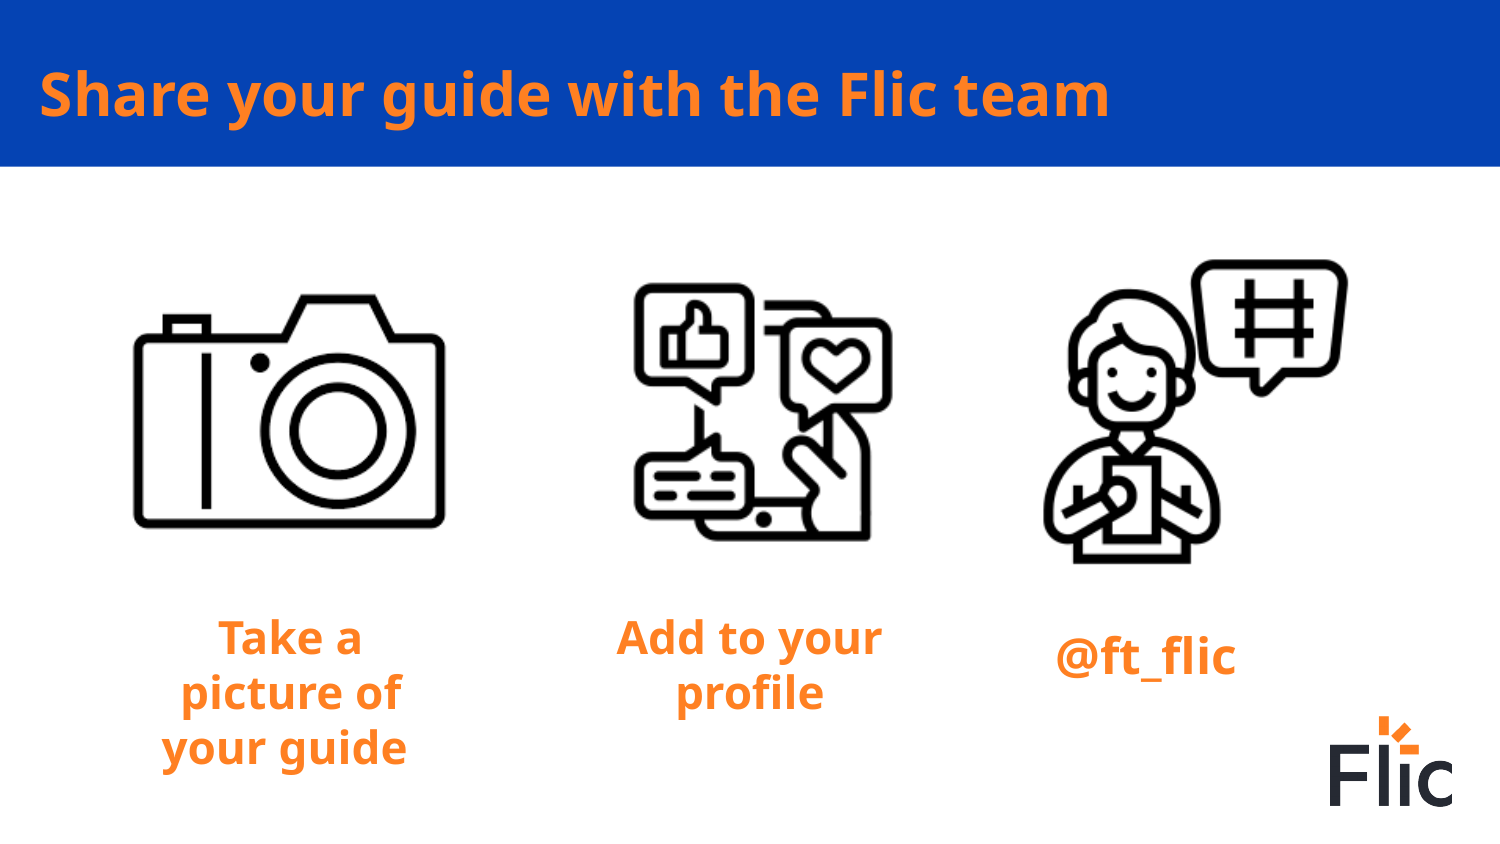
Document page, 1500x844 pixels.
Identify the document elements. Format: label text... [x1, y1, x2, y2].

title Share your guide with the Flic team [25, 17, 1353, 102]
picture [1330, 716, 1452, 807]
picture [590, 239, 936, 585]
text_box @ft_flic [990, 609, 1303, 755]
picture [1039, 255, 1353, 569]
text_box Add to your profile [593, 593, 907, 734]
text_box Take a picture of your guide [118, 593, 463, 789]
picture [94, 255, 487, 569]
